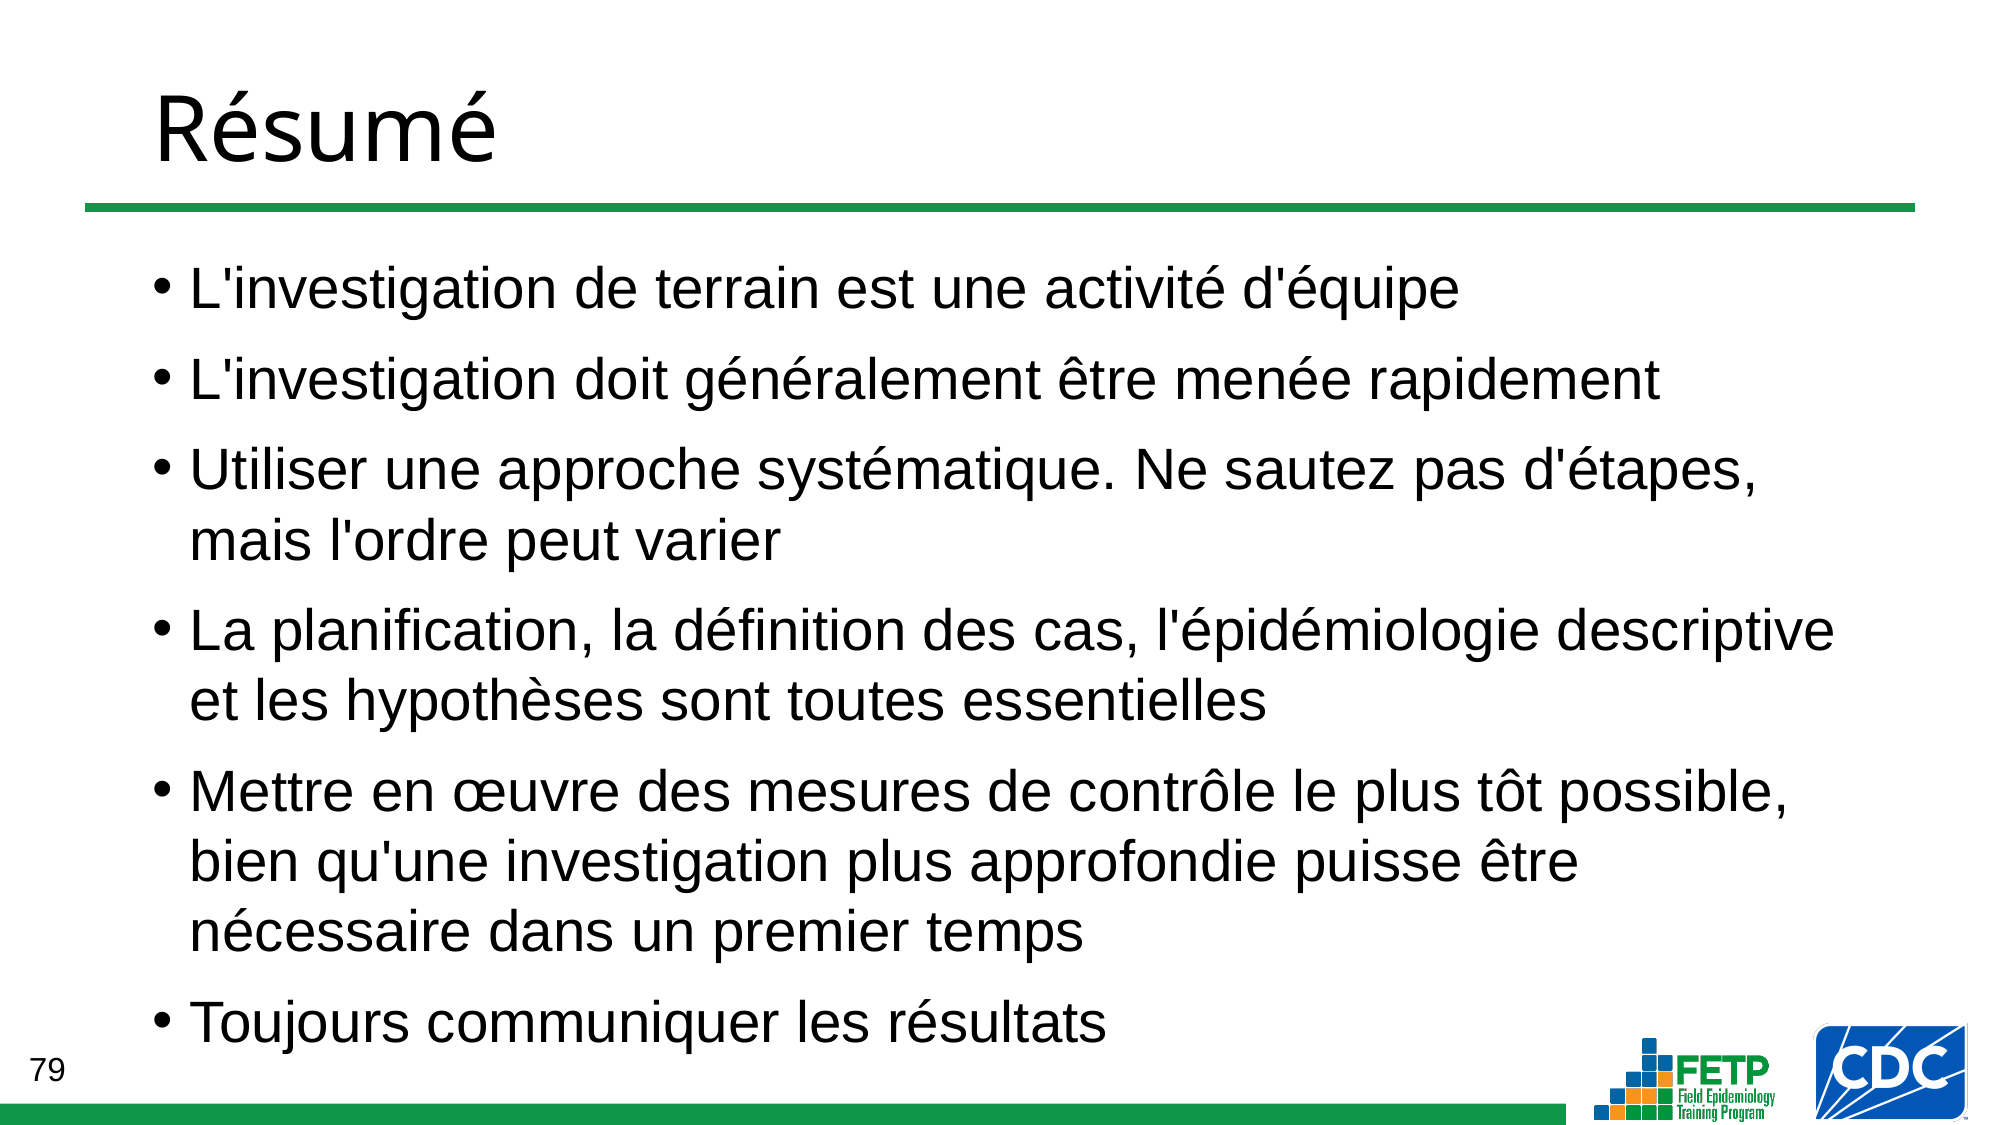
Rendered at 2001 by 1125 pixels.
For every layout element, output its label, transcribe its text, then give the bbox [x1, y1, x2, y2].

title Résumé [137, 75, 1863, 207]
picture [1594, 1038, 1775, 1122]
picture [1813, 1023, 1968, 1122]
list L'investigation de terrain est une activité d'équipe L'investigation doit généralement être menée rapidement Utiliser une approche systématique. Ne sautez pas d'étapes, mais l'ordre peut varier La planification, la définition des cas, l'épidémiologie descriptive et les hypothèses sont toutes essentielles Mettre en œuvre des mesures de contrôle le plus tôt possible, bien qu'une investigation plus approfondie puisse être nécessaire dans un premier temps Toujours communiquer les résultats [137, 242, 1863, 1004]
